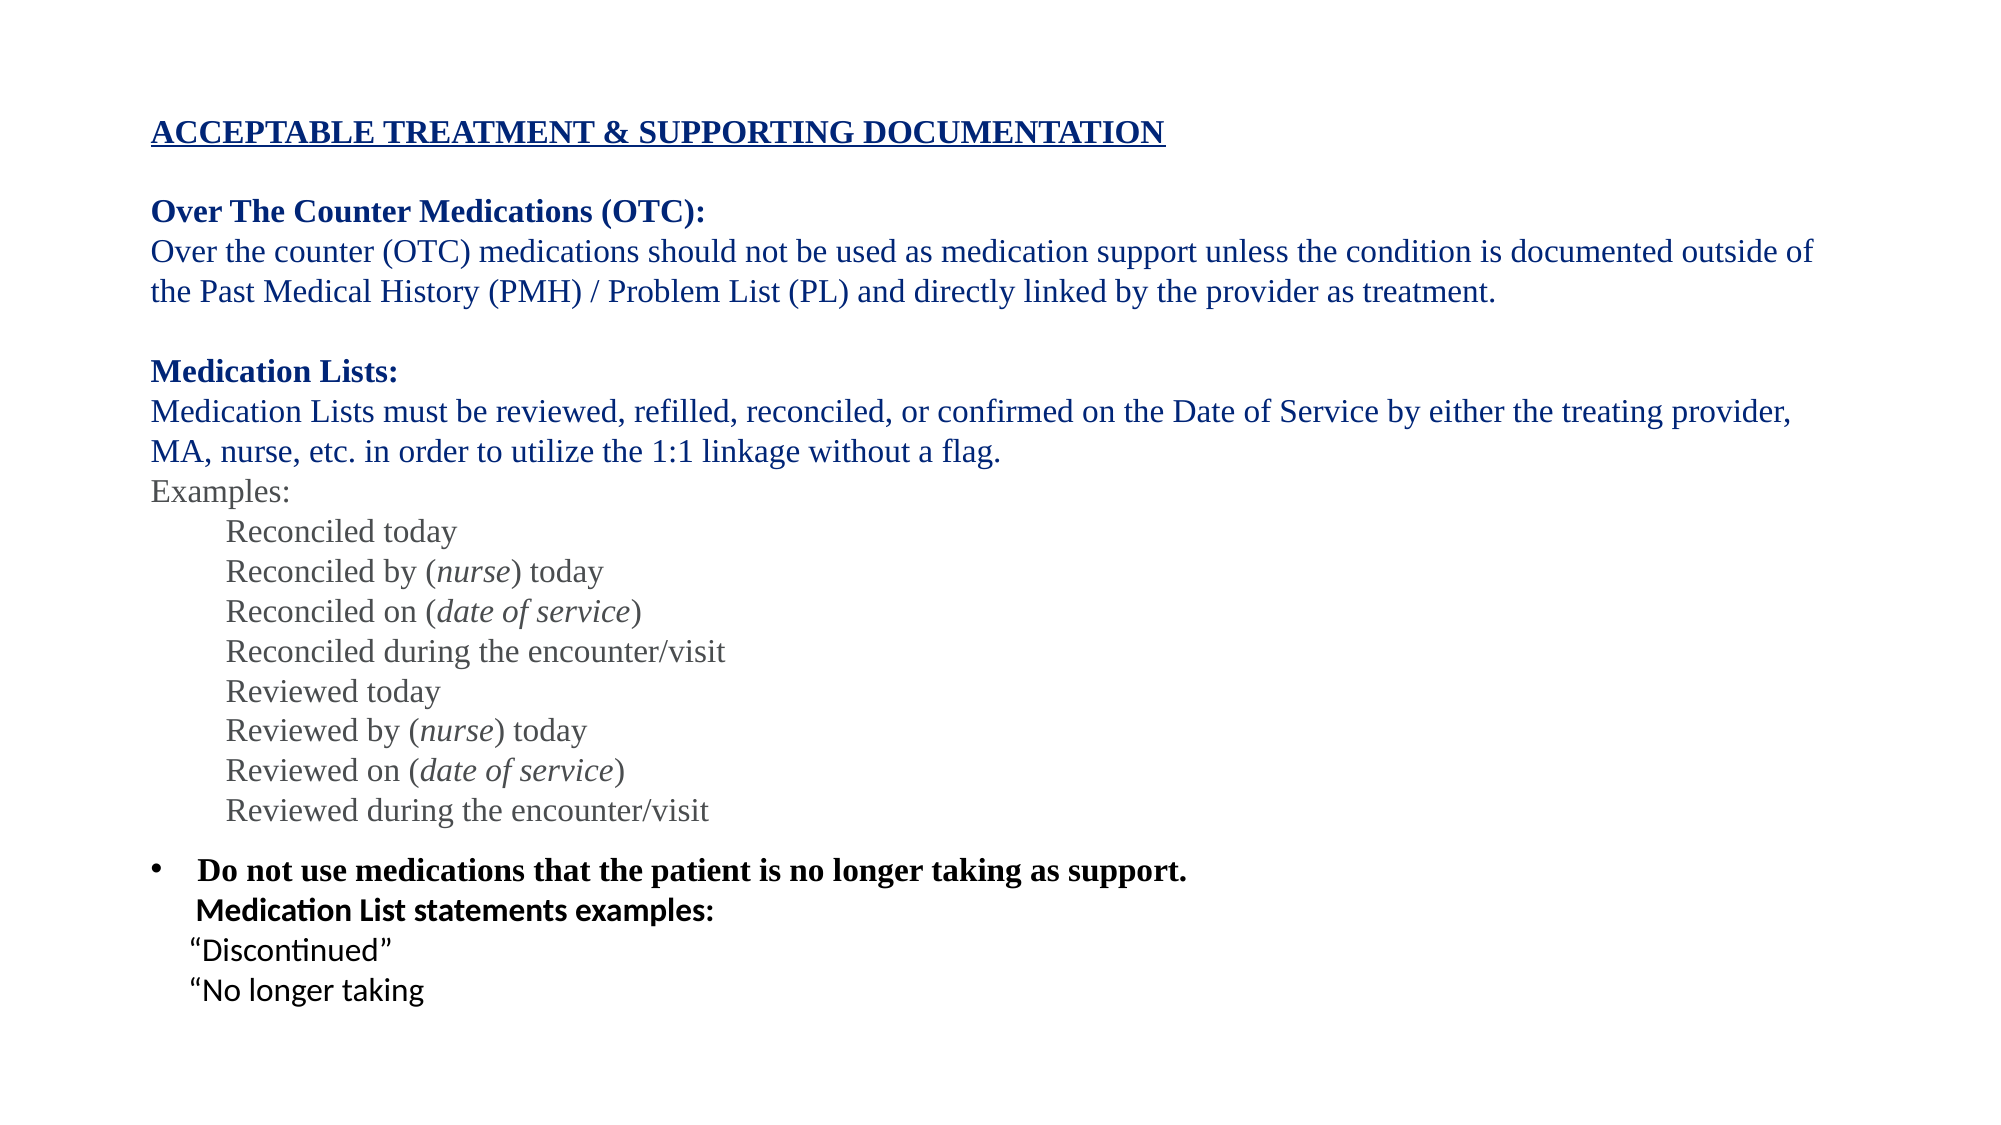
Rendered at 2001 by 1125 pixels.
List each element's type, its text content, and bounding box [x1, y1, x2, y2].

text_box ACCEPTABLE TREATMENT & SUPPORTING DOCUMENTATION Over The Counter Medications (OTC): Over the counter (OTC) medications should not be used as medication support unless the condition is documented outside of the Past Medical History (PMH) / Problem List (PL) and directly linked by the provider as treatment. Medication Lists: Medication Lists must be reviewed, refilled, reconciled, or confirmed on the Date of Service by either the treating provider, MA, nurse, etc. in order to utilize the 1:1 linkage without a flag. Examples: Reconciled today Reconciled by (nurse) today Reconciled on (date of service) Reconciled during the encounter/visit Reviewed today Reviewed by (nurse) today Reviewed on (date of service) Reviewed during the encounter/visit Do not use medications that the patient is no longer taking as support. Medication List statements examples: “Discontinued” “No longer taking [135, 102, 1868, 1056]
